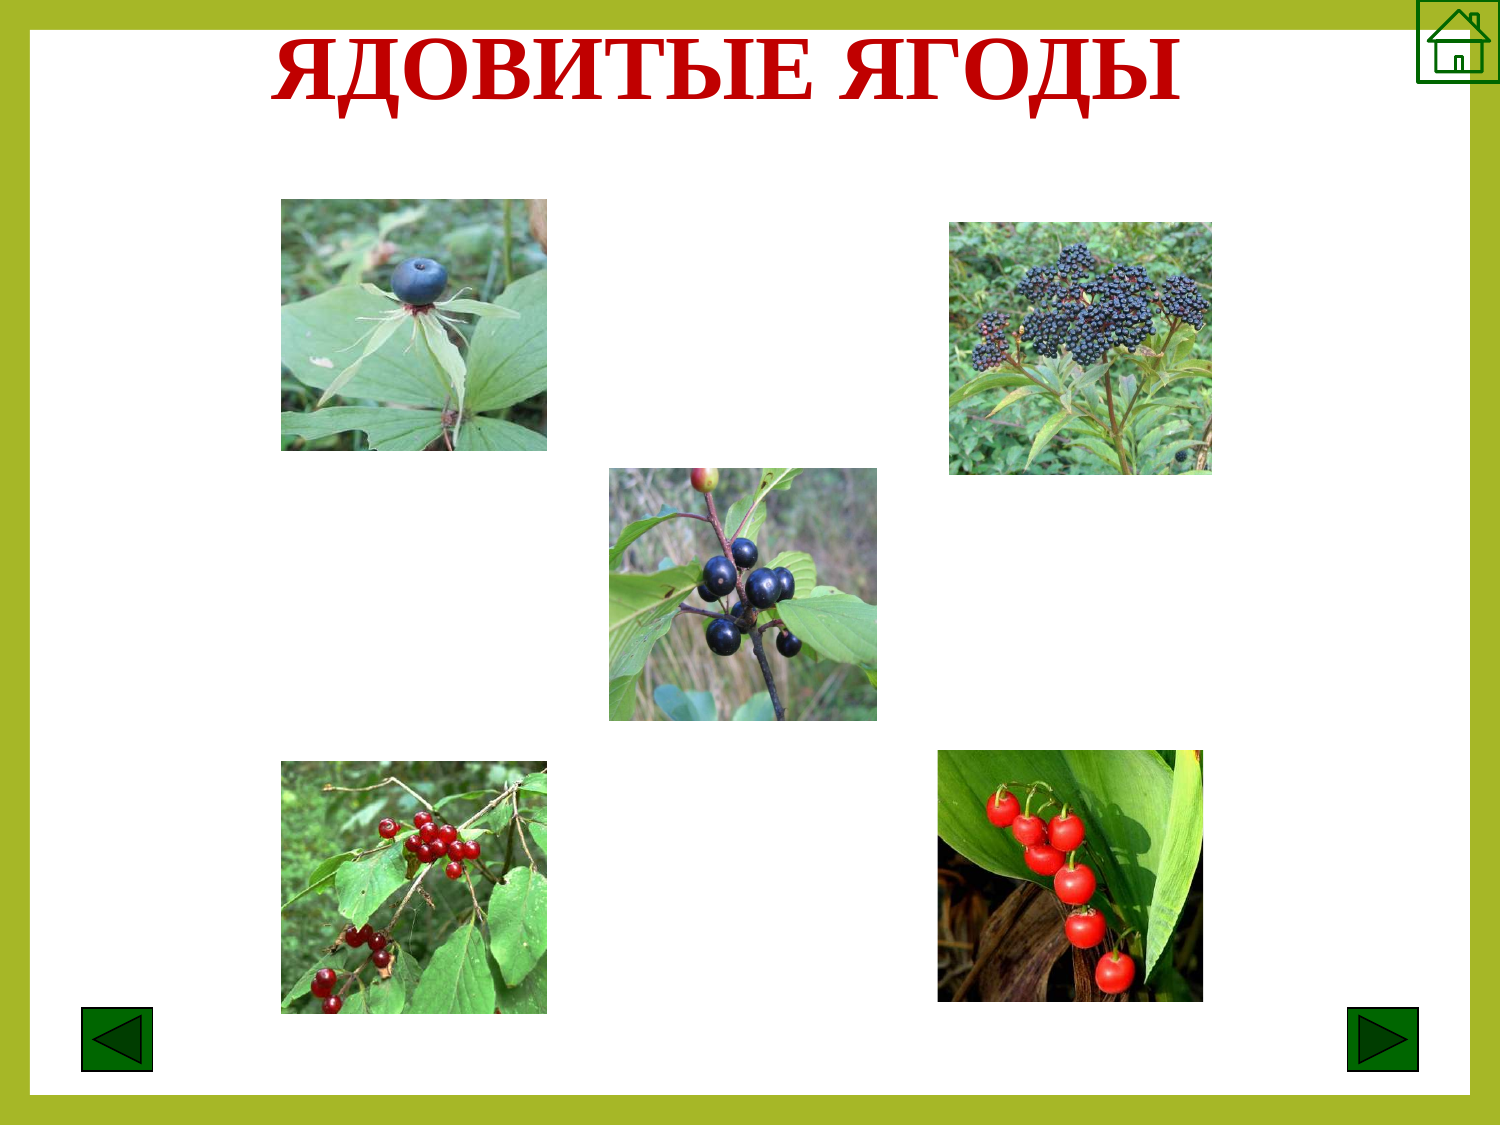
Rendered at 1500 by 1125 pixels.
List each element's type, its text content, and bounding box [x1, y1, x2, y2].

picture [280, 761, 548, 1014]
text_box [82, 1007, 153, 1072]
picture [609, 468, 877, 721]
text_box [1347, 1007, 1418, 1072]
text_box [1416, 0, 1500, 84]
text_box ЯДОВИТЫЕ ЯГОДЫ [210, 0, 1266, 125]
picture [937, 749, 1204, 1002]
picture [280, 198, 548, 451]
picture [948, 222, 1212, 475]
